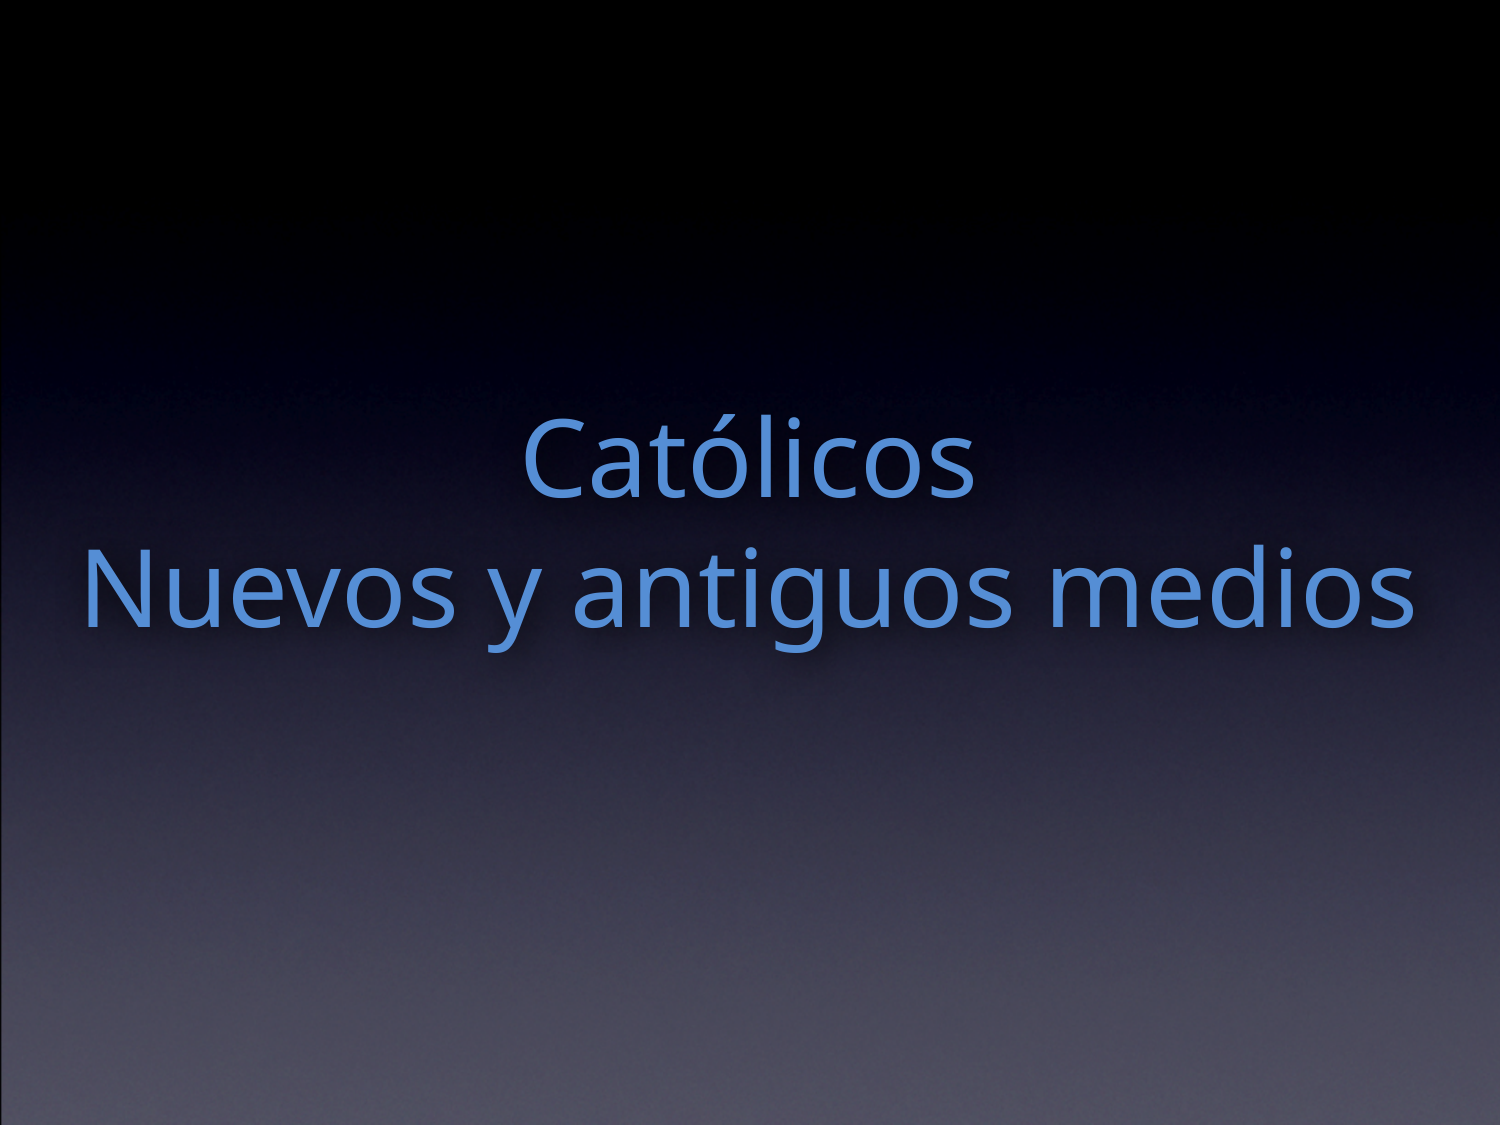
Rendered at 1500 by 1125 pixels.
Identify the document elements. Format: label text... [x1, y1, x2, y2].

picture [0, 0, 1500, 1125]
text_box Católicos Nuevos y antiguos medios [381, 513, 1116, 785]
